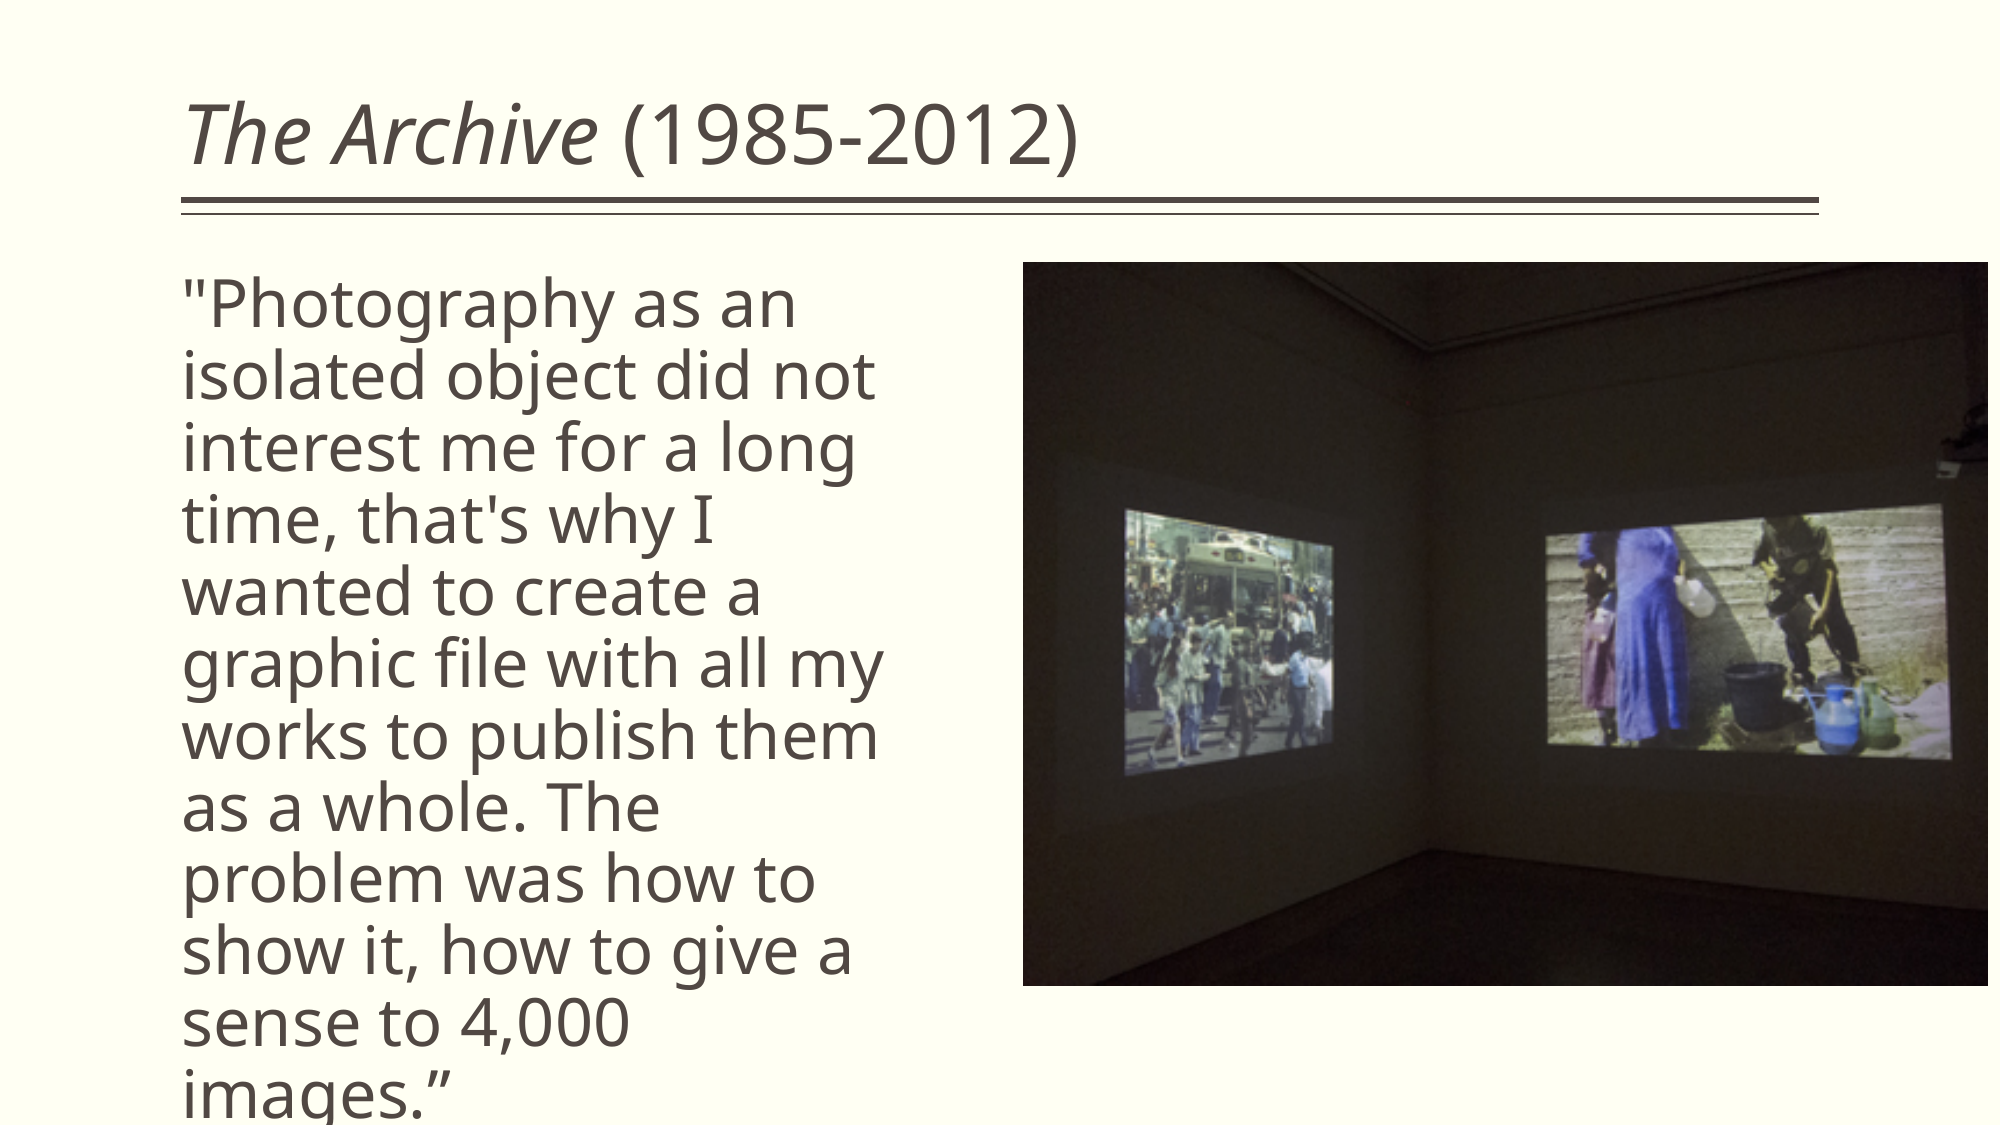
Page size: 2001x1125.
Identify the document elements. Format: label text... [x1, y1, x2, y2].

title The Archive (1985-2012) [181, 12, 1819, 193]
list "Photography as an isolated object did not interest me for a long time, that's why I wanted to create a graphic file with all my works to publish them as a whole. The problem was how to show it, how to give a sense to 4,000 images.” [181, 262, 926, 1100]
picture [1023, 262, 1988, 986]
